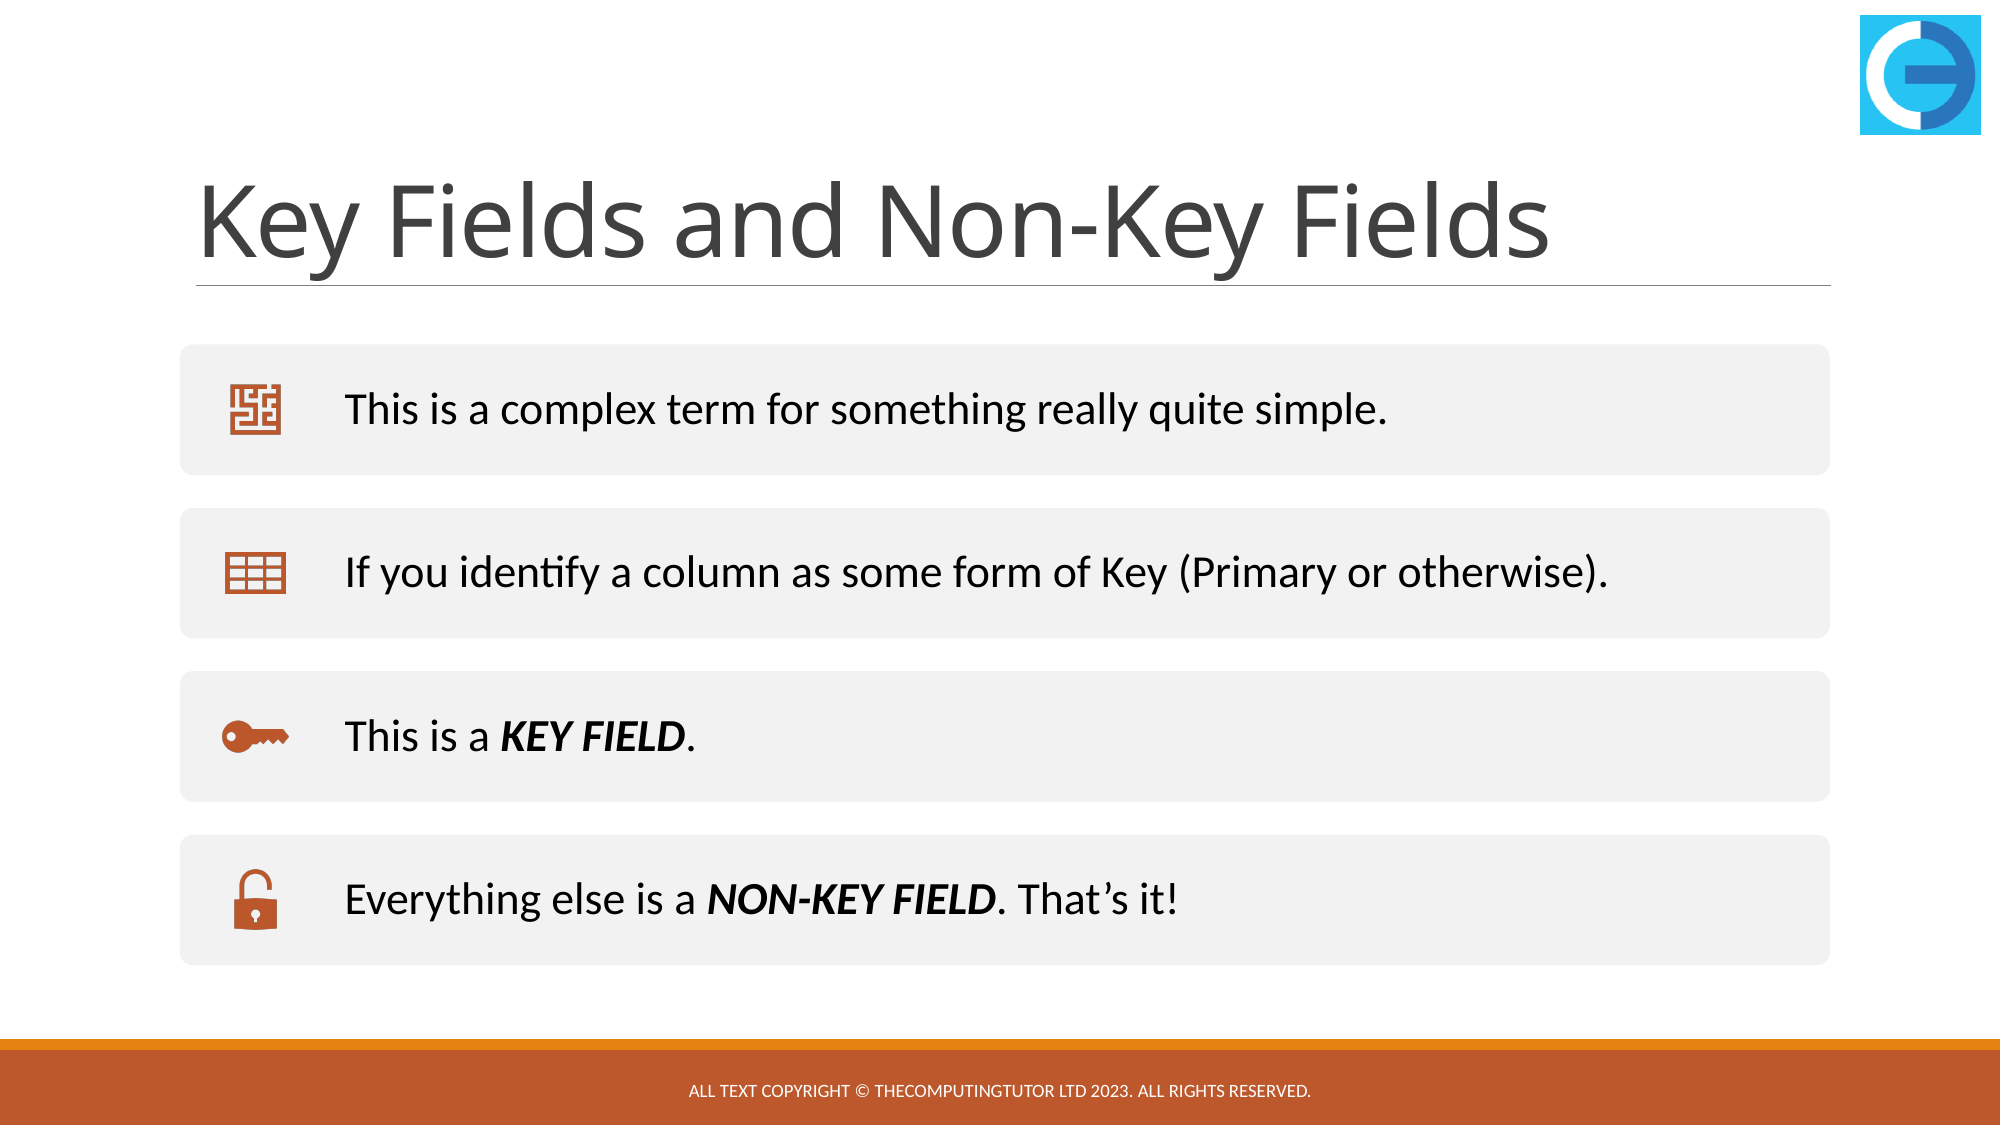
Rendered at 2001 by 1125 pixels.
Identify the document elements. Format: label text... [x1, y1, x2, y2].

picture [1860, 15, 1981, 135]
footer All text copyright © TheComputingTutor Ltd 2023. All rights Reserved. [604, 1059, 1396, 1120]
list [179, 343, 1831, 966]
title Key Fields and Non-Key Fields [180, 47, 1830, 285]
